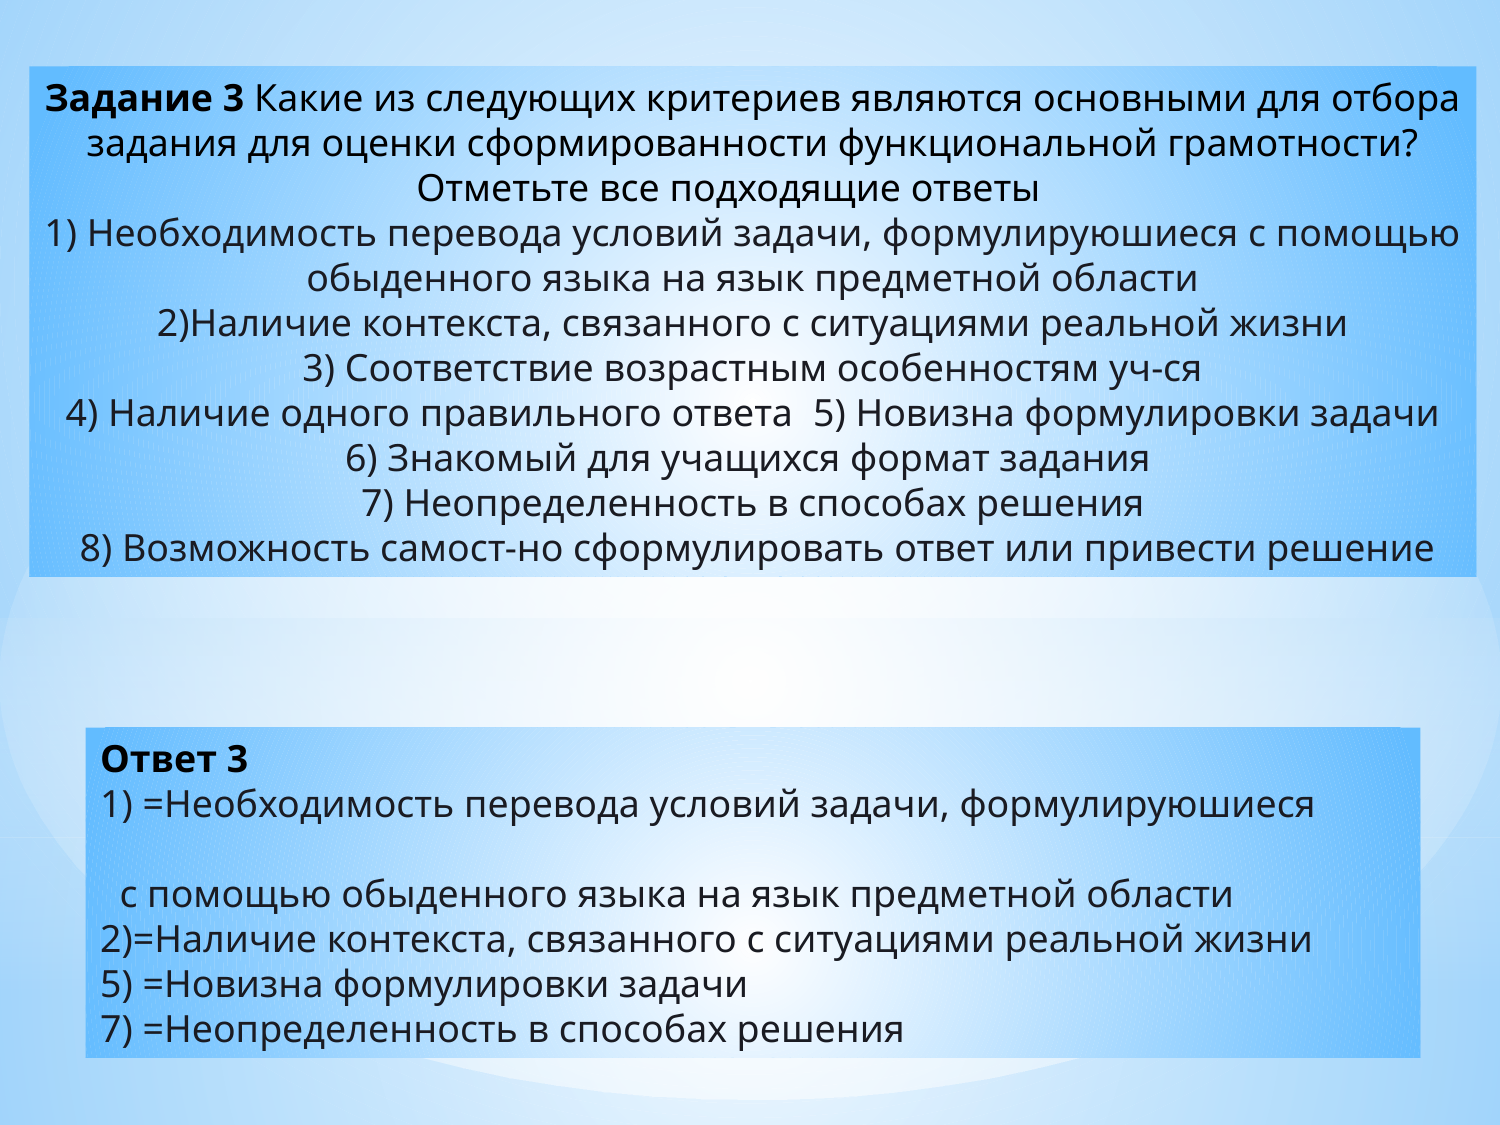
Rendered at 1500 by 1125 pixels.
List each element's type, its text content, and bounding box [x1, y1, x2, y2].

text_box Задание 3 Какие из следующих критериев являются основными для отбора задания для оценки сформированности функциональной грамотности? Отметьте все подходящие ответы 1) Необходимость перевода условий задачи, формулируюшиеся с помощью обыденного языка на язык предметной области 2)Наличие контекста, связанного с ситуациями реальной жизни 3) Соответствие возрастным особенностям уч-ся 4) Наличие одного правильного ответа 5) Новизна формулировки задачи 6) Знакомый для учащихся формат задания 7) Неопределенность в способах решения 8) Возможность самост-но сформулировать ответ или привести решение [29, 66, 1477, 577]
text_box Ответ 3 1) =Необходимость перевода условий задачи, формулируюшиеся с помощью обыденного языка на язык предметной области 2)=Наличие контекста, связанного с ситуациями реальной жизни 5) =Новизна формулировки задачи 7) =Неопределенность в способах решения [85, 727, 1421, 1058]
